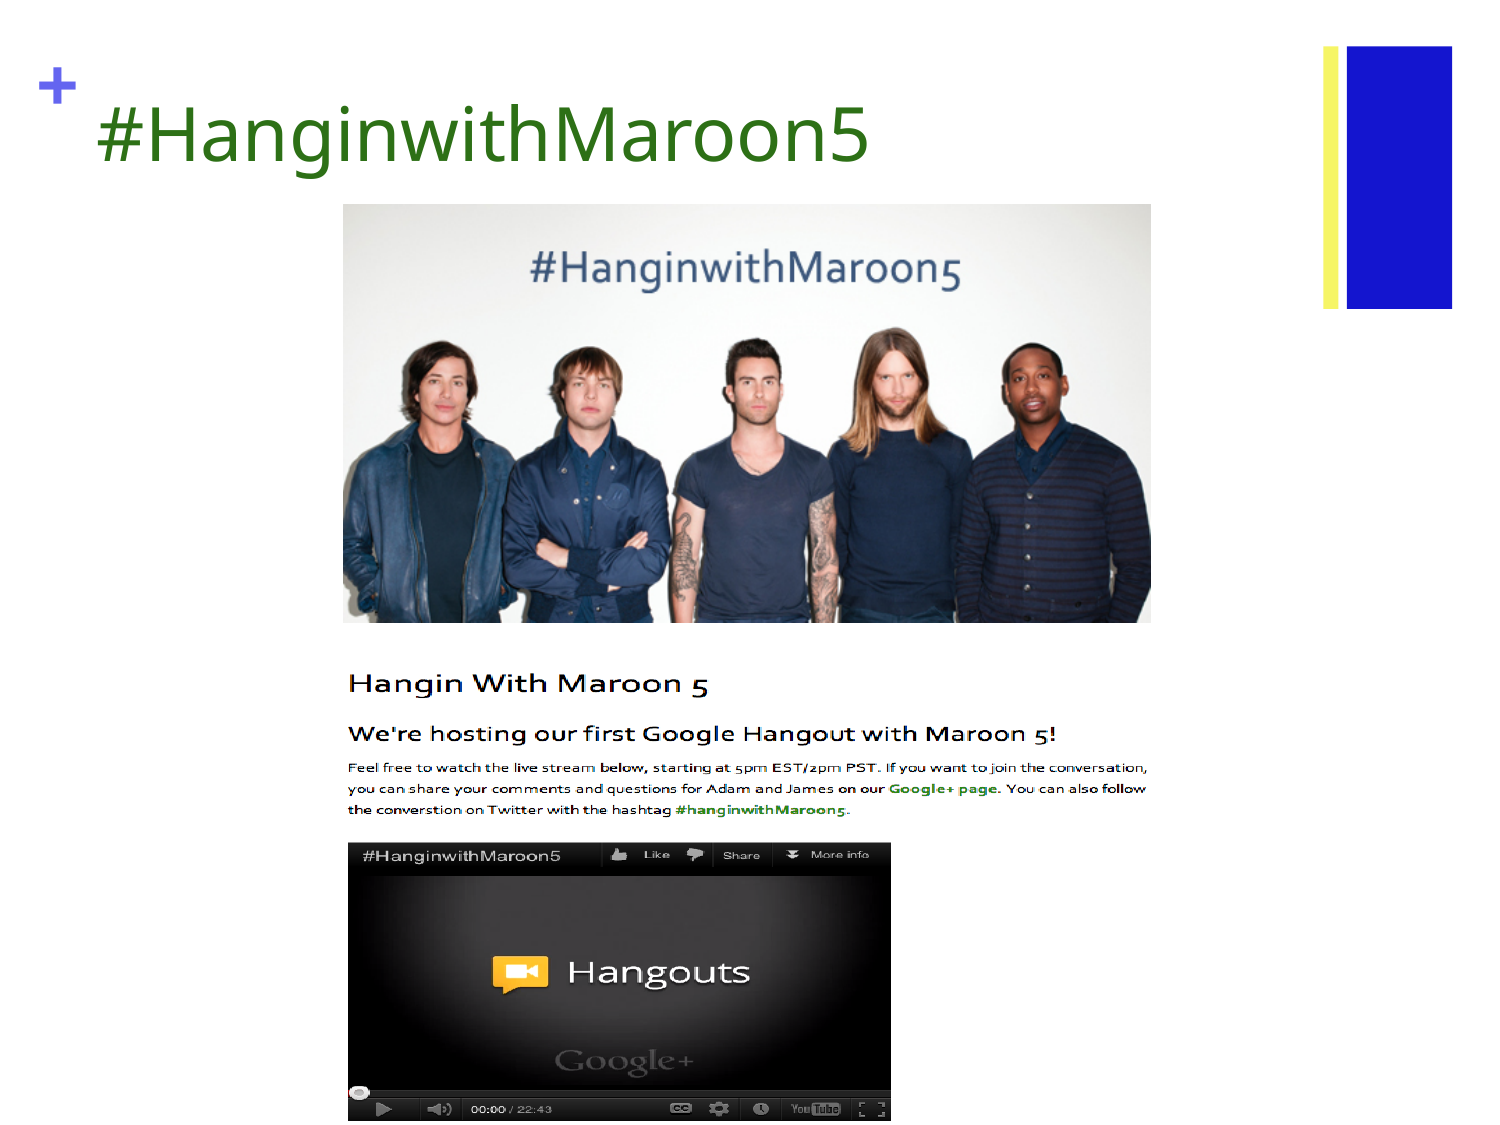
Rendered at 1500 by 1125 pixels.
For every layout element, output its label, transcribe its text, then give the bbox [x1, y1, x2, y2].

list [141, 667, 1360, 1125]
picture [342, 204, 1152, 623]
title #HanginwithMaroon5 [81, 79, 1322, 263]
